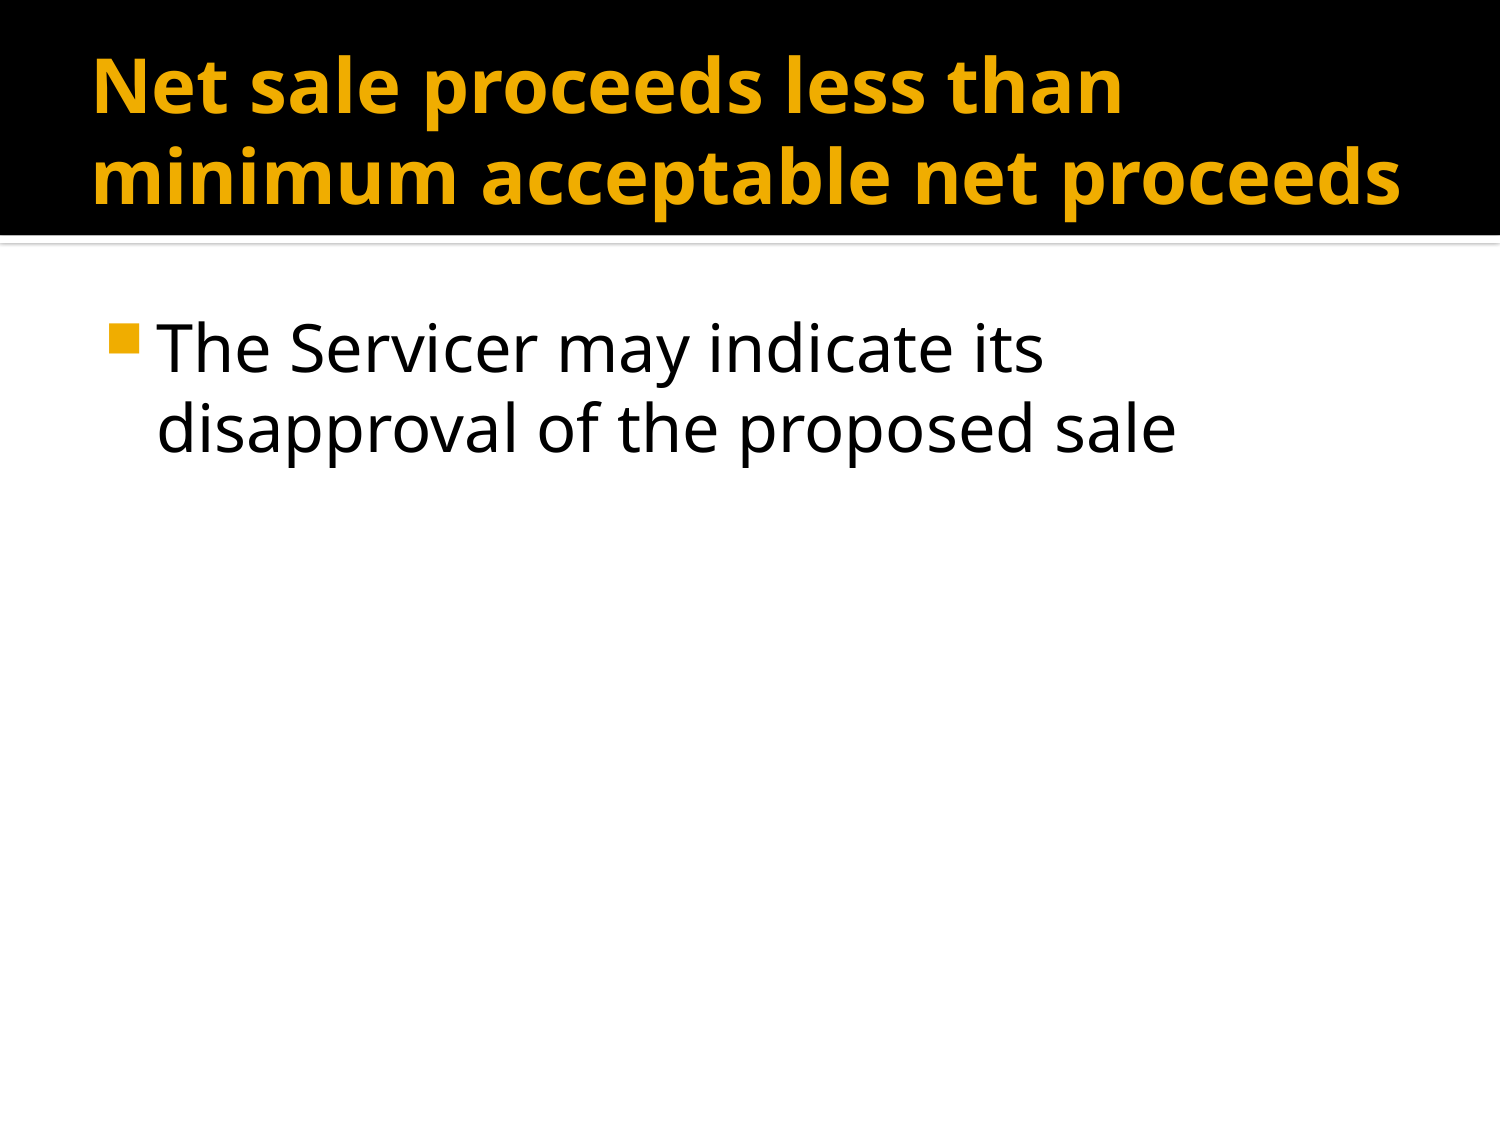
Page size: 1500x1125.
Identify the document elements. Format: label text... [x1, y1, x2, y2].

list The Servicer may indicate its disapproval of the proposed sale [75, 291, 1425, 1050]
title Net sale proceeds less than minimum acceptable net proceeds [75, 25, 1425, 231]
